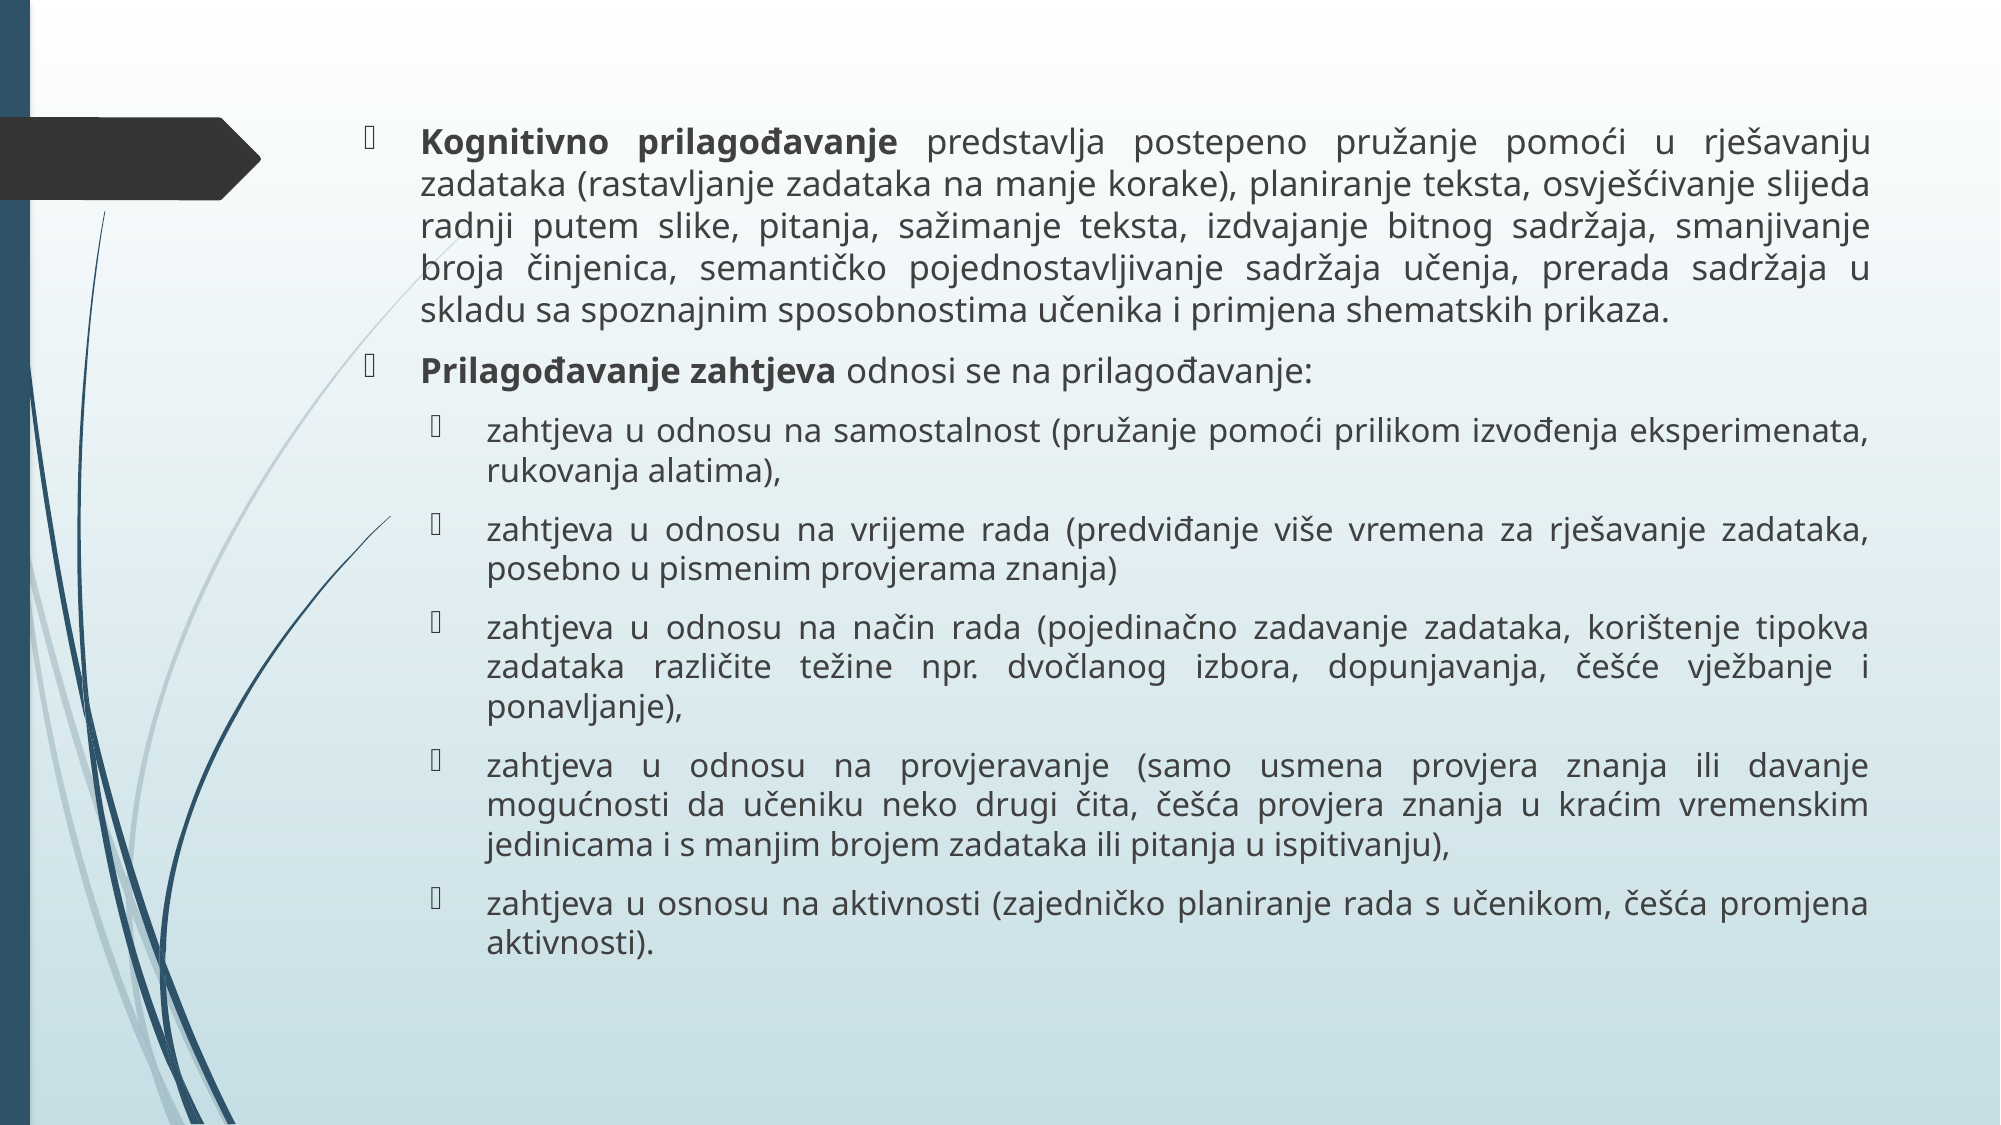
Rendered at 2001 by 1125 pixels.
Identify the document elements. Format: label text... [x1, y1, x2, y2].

list Kognitivno prilagođavanje predstavlja postepeno pružanje pomoći u rješavanju zadataka (rastavljanje zadataka na manje korake), planiranje teksta, osvješćivanje slijeda radnji putem slike, pitanja, sažimanje teksta, izdvajanje bitnog sadržaja, smanjivanje broja činjenica, semantičko pojednostavljivanje sadržaja učenja, prerada sadržaja u skladu sa spoznajnim sposobnostima učenika i primjena shematskih prikaza. Prilagođavanje zahtjeva odnosi se na prilagođavanje: zahtjeva u odnosu na samostalnost (pružanje pomoći prilikom izvođenja eksperimenata, rukovanja alatima), zahtjeva u odnosu na vrijeme rada (predviđanje više vremena za rješavanje zadataka, posebno u pismenim provjerama znanja) zahtjeva u odnosu na način rada (pojedinačno zadavanje zadataka, korištenje tipokva zadataka različite težine npr. dvočlanog izbora, dopunjavanja, češće vježbanje i ponavljanje), zahtjeva u odnosu na provjeravanje (samo usmena provjera znanja ili davanje mogućnosti da učeniku neko drugi čita, češća provjera znanja u kraćim vremenskim jedinicama i s manjim brojem zadataka ili pitanja u ispitivanju), zahtjeva u osnosu na aktivnosti (zajedničko planiranje rada s učenikom, češća promjena aktivnosti). [348, 112, 1888, 970]
